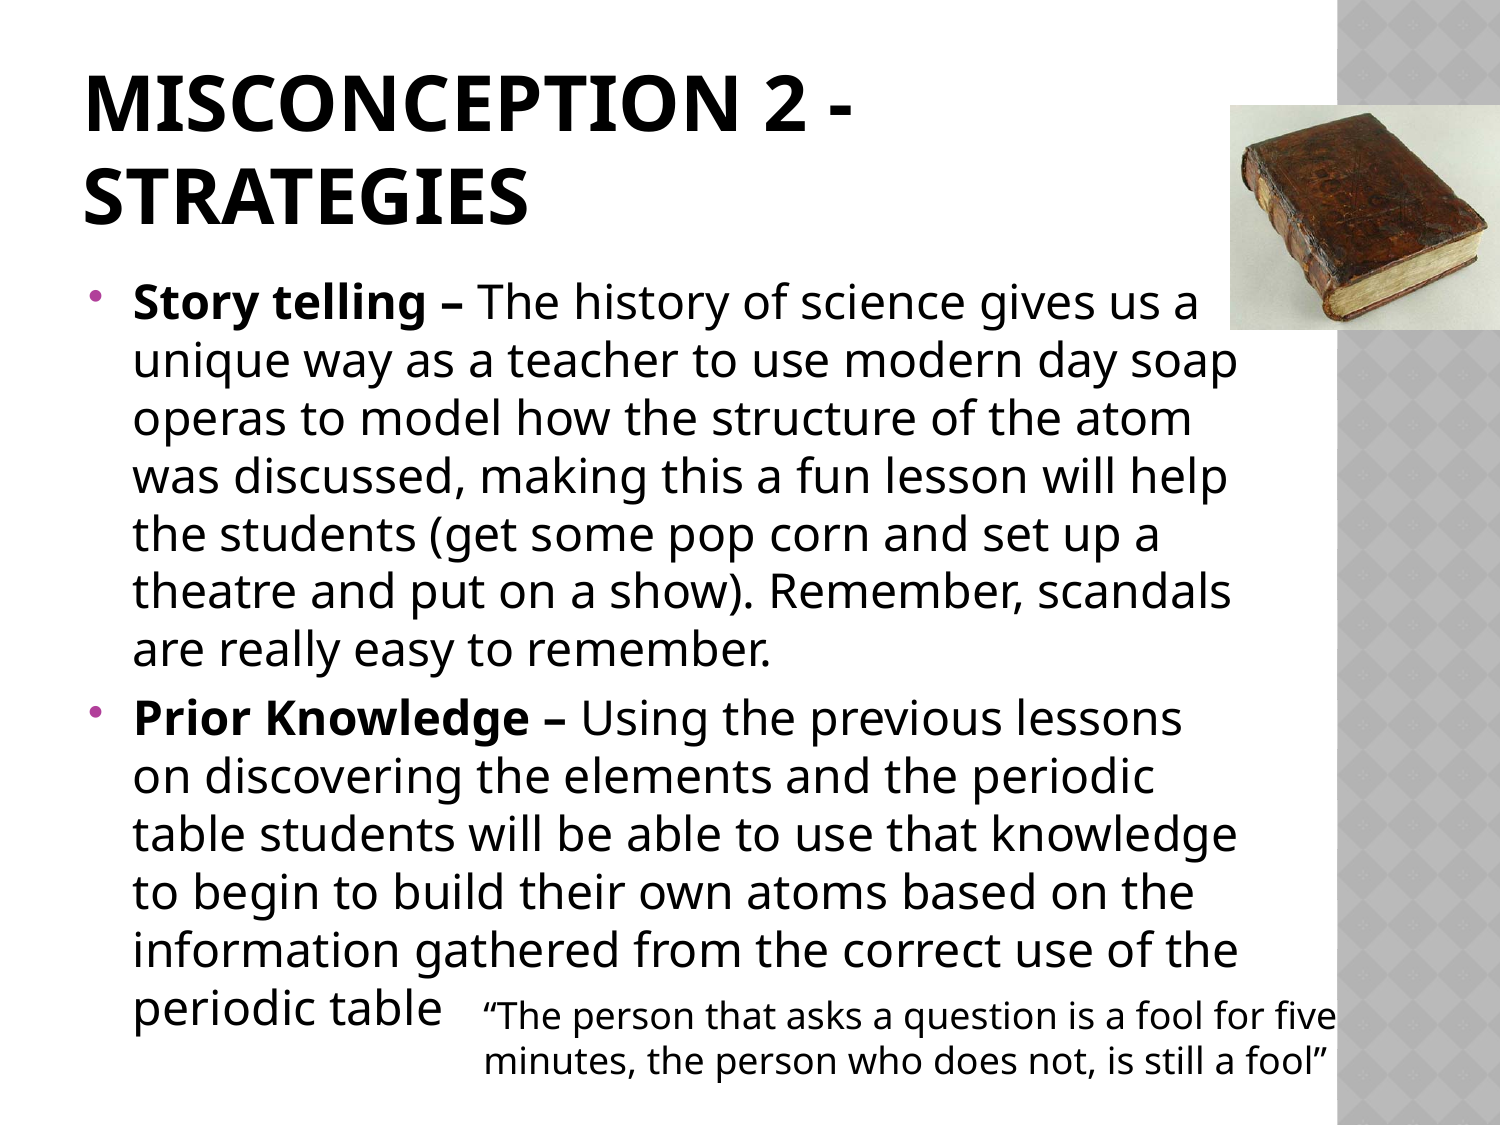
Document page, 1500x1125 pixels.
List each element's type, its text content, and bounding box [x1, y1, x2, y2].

picture [1229, 105, 1500, 331]
list Story telling – The history of science gives us a unique way as a teacher to use modern day soap operas to model how the structure of the atom was discussed, making this a fun lesson will help the students (get some pop corn and set up a theatre and put on a show). Remember, scandals are really easy to remember. Prior Knowledge – Using the previous lessons on discovering the elements and the periodic table students will be able to use that knowledge to begin to build their own atoms based on the information gathered from the correct use of the periodic table [75, 264, 1263, 1059]
title Misconception 2 - Strategies [75, 52, 1263, 240]
text_box “The person that asks a question is a fool for five minutes, the person who does not, is still a fool” [468, 984, 1442, 1090]
